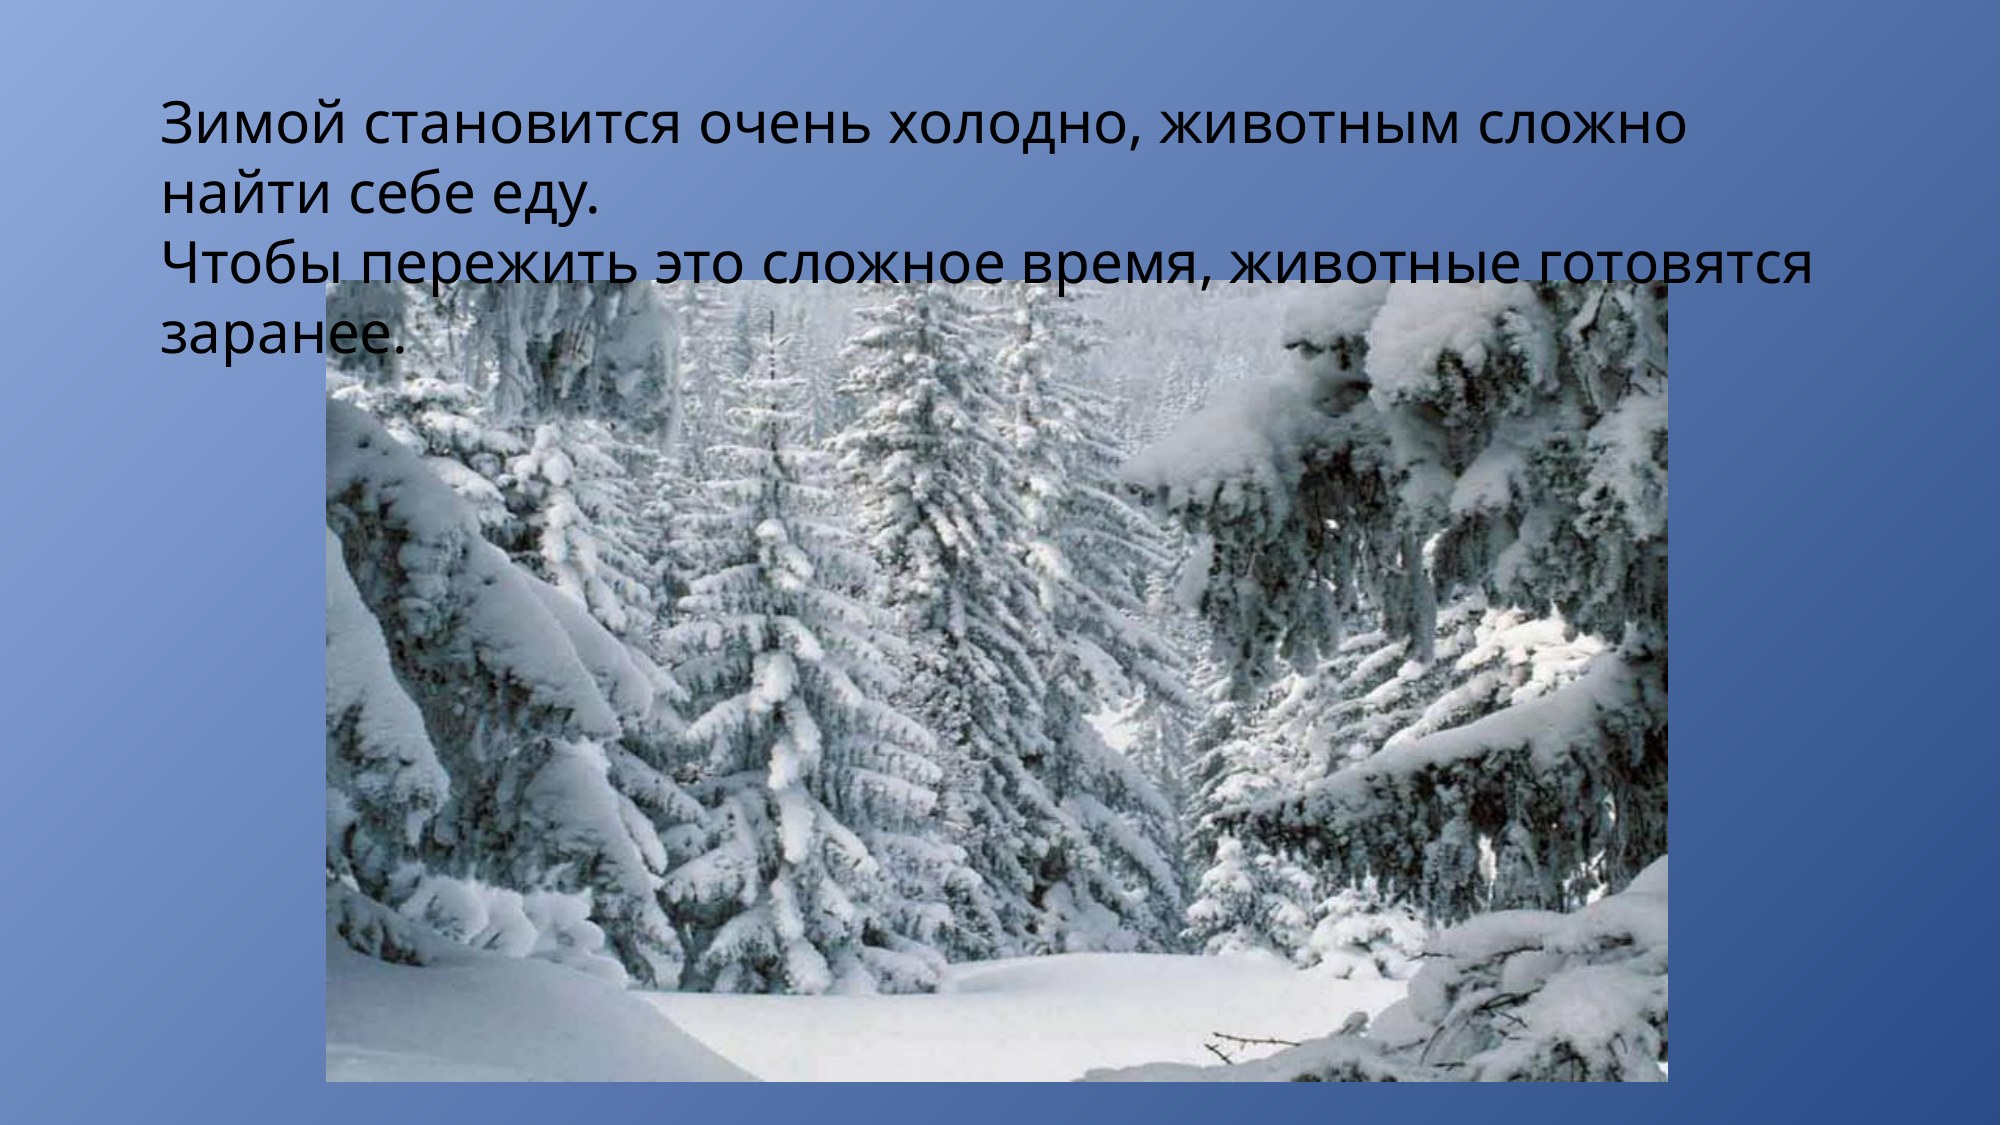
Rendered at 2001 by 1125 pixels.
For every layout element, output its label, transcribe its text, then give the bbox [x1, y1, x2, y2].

picture [326, 280, 1668, 1082]
text_box Зимой становится очень холодно, животным сложно найти себе еду. Чтобы пережить это сложное время, животные готовятся заранее. [145, 78, 1848, 373]
